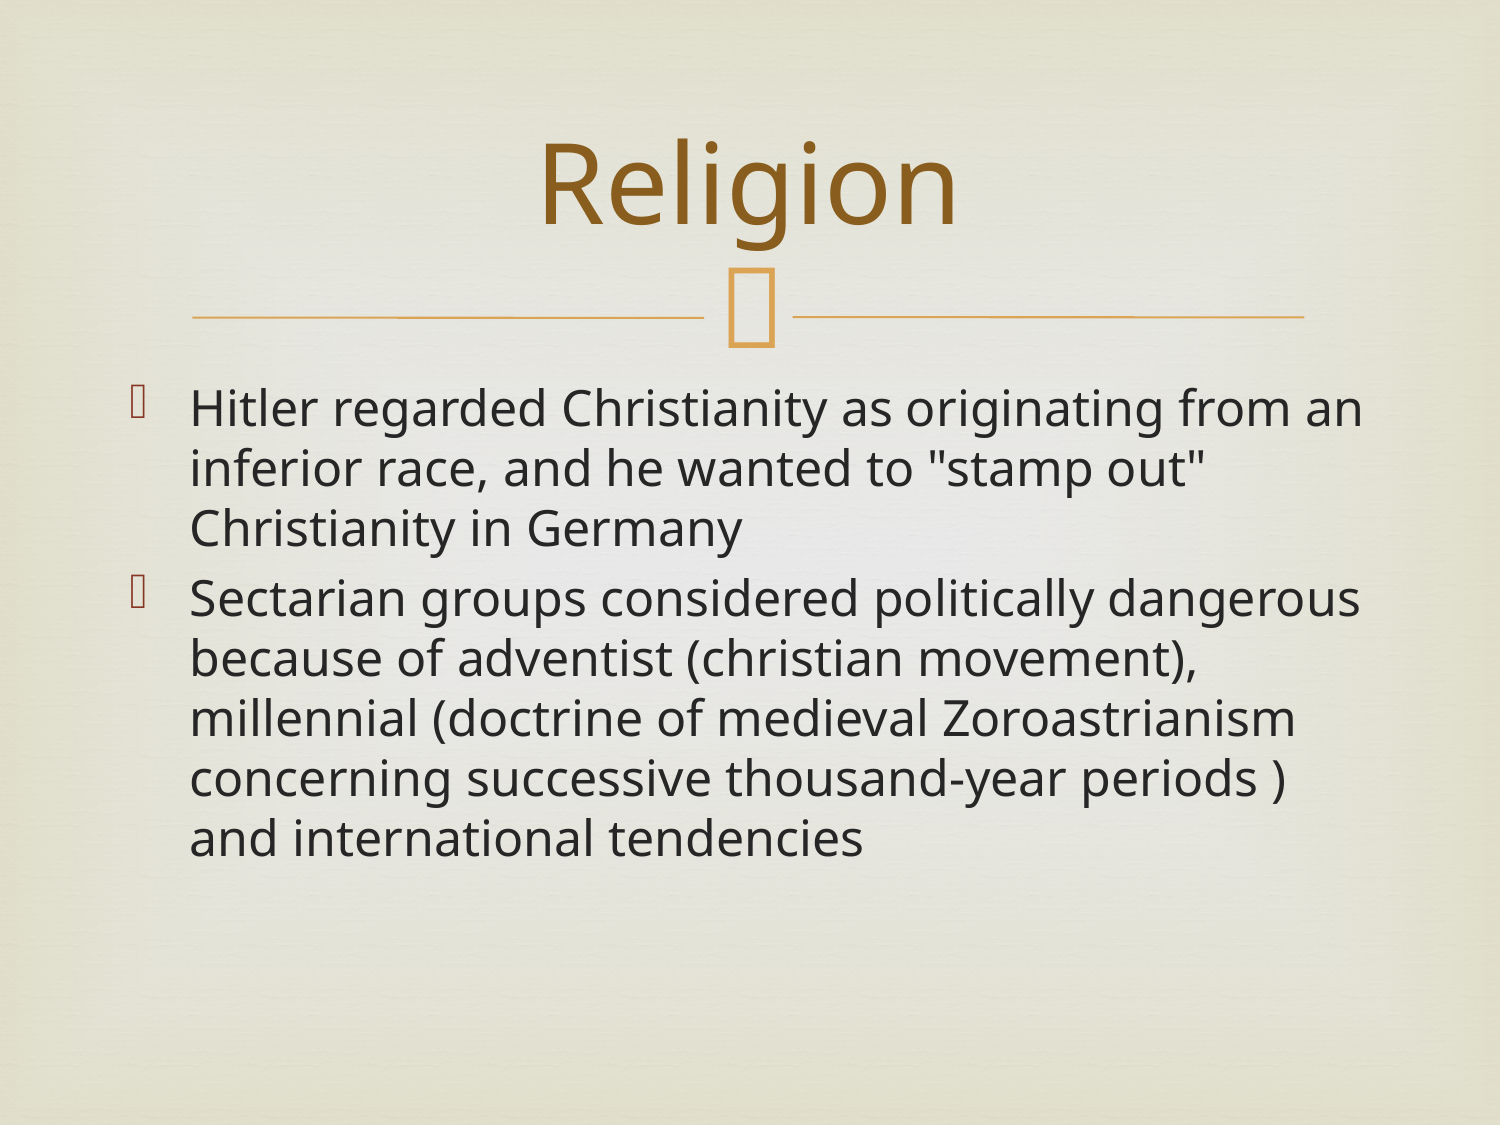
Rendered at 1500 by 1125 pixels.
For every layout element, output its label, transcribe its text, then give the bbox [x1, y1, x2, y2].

list Hitler regarded Christianity as originating from an inferior race, and he wanted to "stamp out" Christianity in Germany Sectarian groups considered politically dangerous because of adventist (christian movement), millennial (doctrine of medieval Zoroastrianism concerning successive thousand-year periods ) and international tendencies [114, 368, 1386, 1005]
title Religion [112, 93, 1386, 267]
